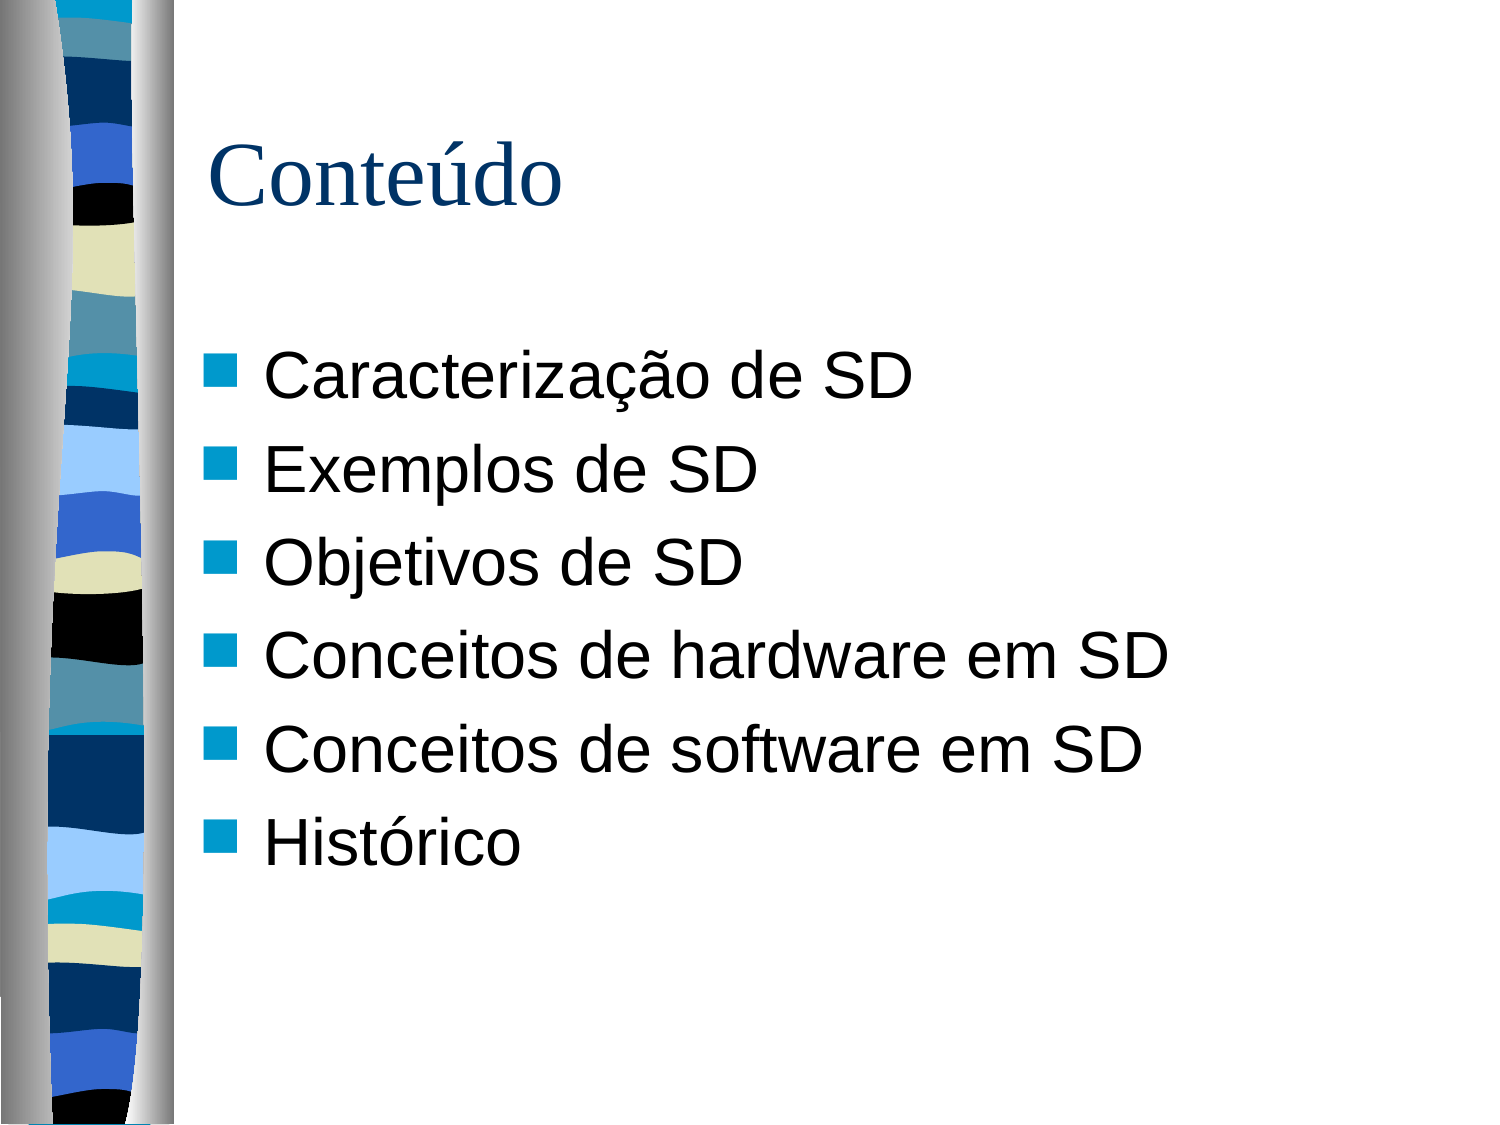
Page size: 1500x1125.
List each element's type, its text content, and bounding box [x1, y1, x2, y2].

list Caracterização de SD Exemplos de SD Objetivos de SD Conceitos de hardware em SD Conceitos de software em SD Histórico [192, 324, 1468, 1000]
title Conteúdo [192, 75, 1468, 263]
